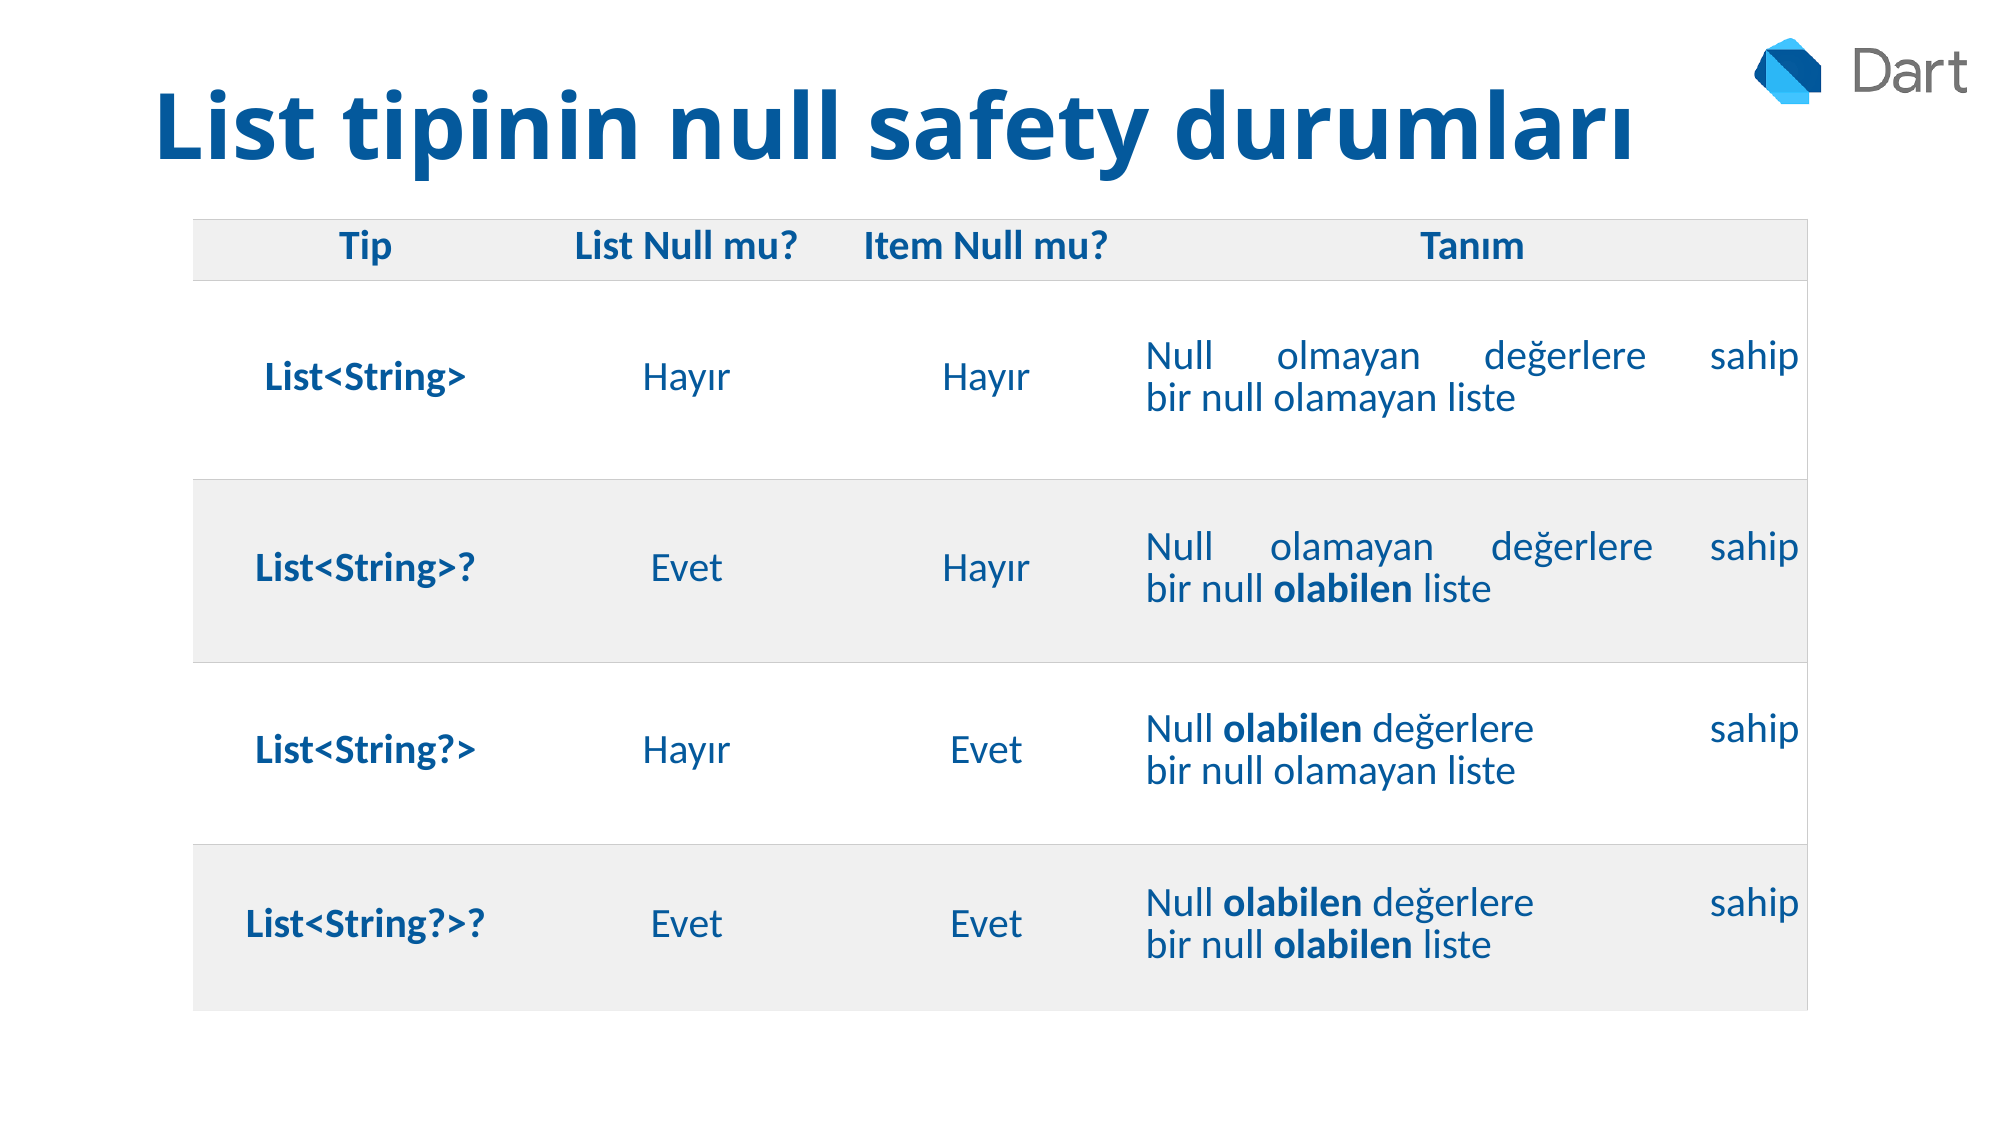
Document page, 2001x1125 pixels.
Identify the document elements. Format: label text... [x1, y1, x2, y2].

table_cell List<String?> [193, 663, 539, 844]
table_cell List<String> [193, 281, 539, 479]
picture [1749, 9, 1972, 133]
table_cell Null olamayan değerlere sahip bir null olabilen liste [1138, 480, 1807, 662]
table_cell Hayır [835, 281, 1138, 479]
table_cell Hayır [539, 663, 835, 844]
table_header Item Null mu? [835, 220, 1138, 280]
table_cell Evet [835, 845, 1138, 1010]
table_cell List<String>? [193, 480, 539, 662]
title List tipinin null safety durumları [137, 59, 1863, 199]
table_cell Null olabilen değerlere sahip bir null olamayan liste [1138, 663, 1807, 844]
table_header Tip [193, 220, 539, 280]
table_cell Null olmayan değerlere sahip bir null olamayan liste [1138, 281, 1807, 479]
table_cell List<String?>? [193, 845, 539, 1010]
table_cell Hayır [835, 480, 1138, 662]
table_cell Evet [835, 663, 1138, 844]
table_header List Null mu? [539, 220, 835, 280]
table_header Tanım [1138, 220, 1807, 280]
table_cell Hayır [539, 281, 835, 479]
table_cell Null olabilen değerlere sahip bir null olabilen liste [1138, 845, 1807, 1010]
table_cell Evet [539, 845, 835, 1010]
table_cell Evet [539, 480, 835, 662]
